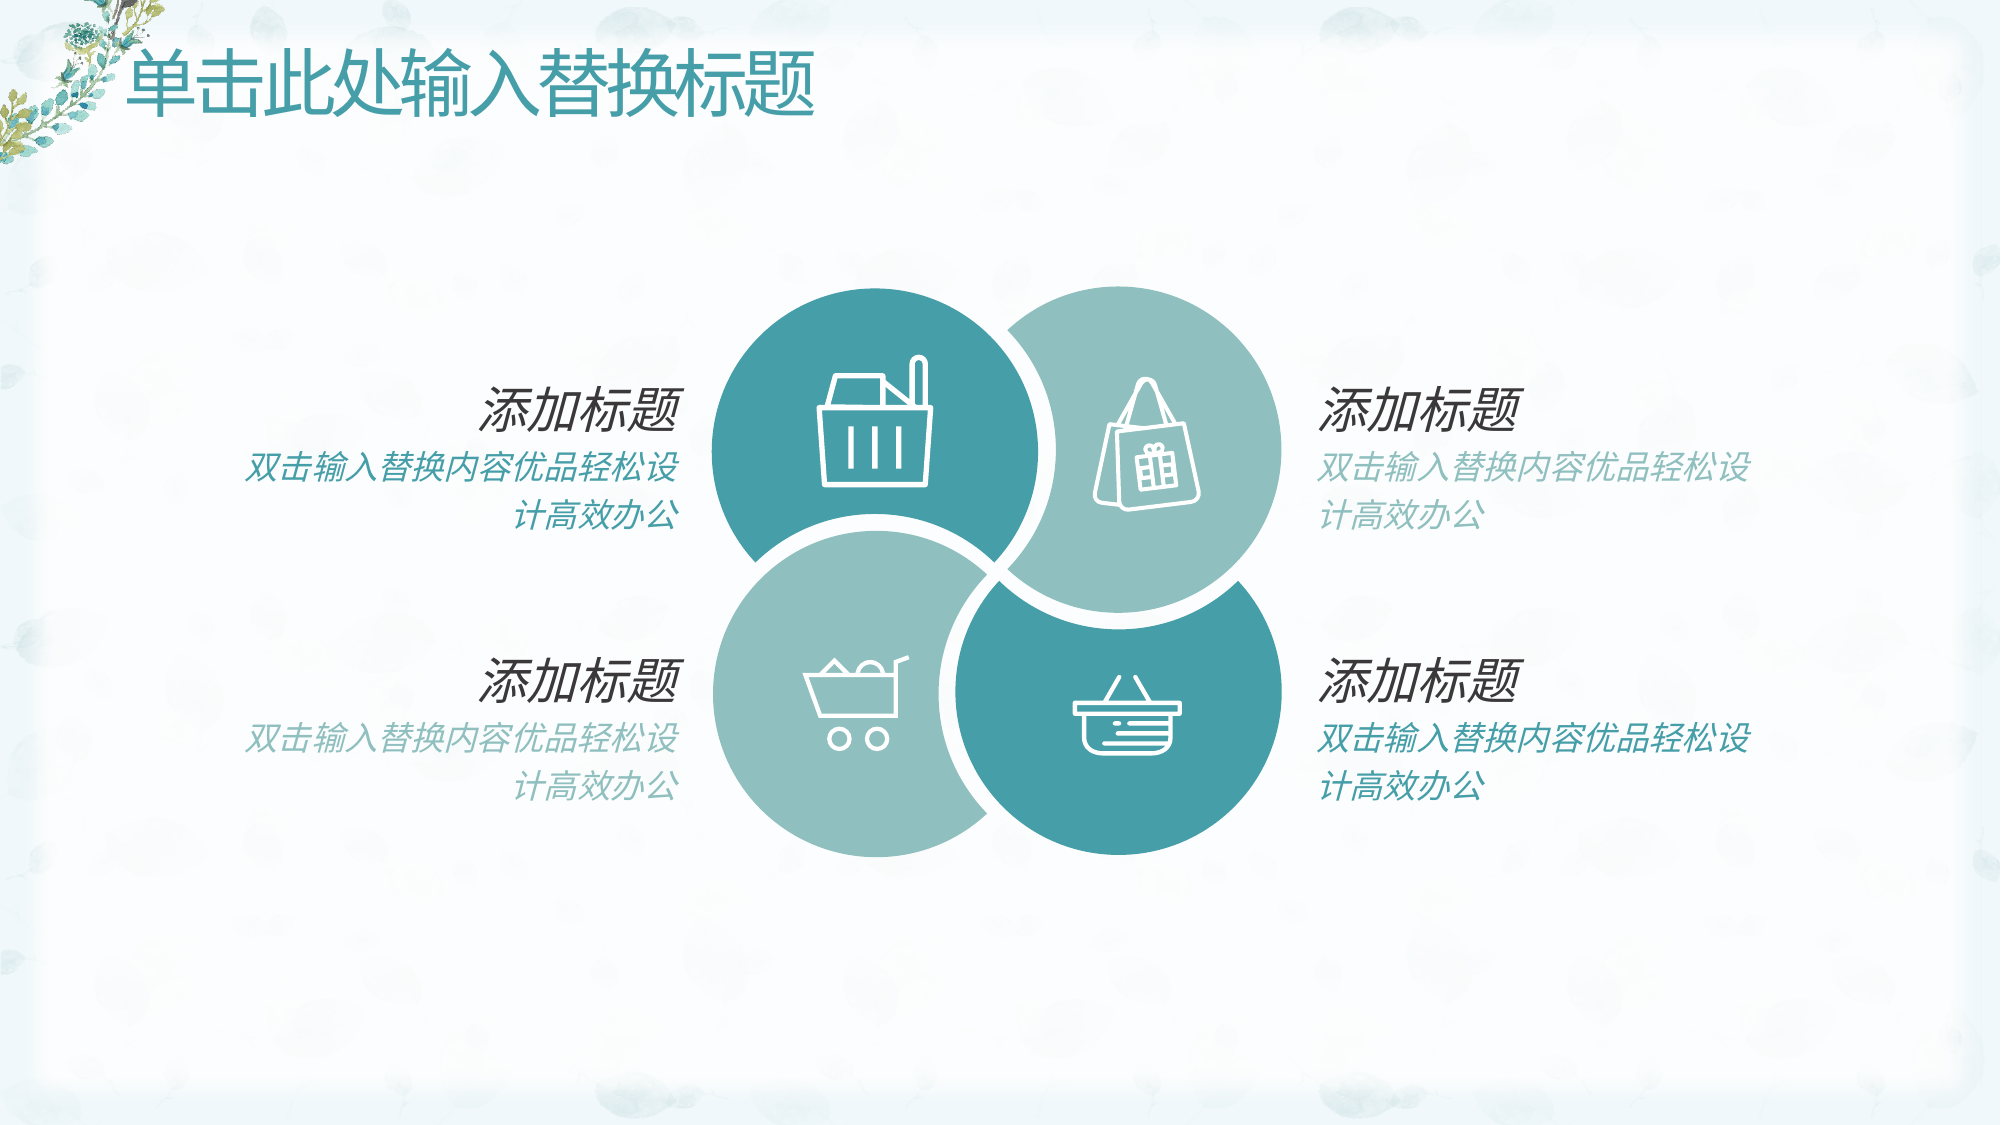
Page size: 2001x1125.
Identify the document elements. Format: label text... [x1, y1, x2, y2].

title 单击此处输入替换标题 [109, 38, 1834, 136]
text_box [711, 529, 989, 859]
text_box [710, 287, 1040, 564]
text_box [864, 726, 890, 752]
text_box 添加标题 双击输入替换内容优品轻松设计高效办公 [222, 630, 692, 813]
text_box [1072, 674, 1182, 756]
picture [0, 0, 171, 191]
text_box 添加标题 双击输入替换内容优品轻松设计高效办公 [222, 359, 692, 542]
text_box [827, 726, 852, 752]
text_box [1005, 285, 1283, 614]
text_box [802, 655, 910, 718]
text_box [954, 579, 1283, 856]
text_box 添加标题 双击输入替换内容优品轻松设计高效办公 [1301, 630, 1771, 813]
text_box 添加标题 双击输入替换内容优品轻松设计高效办公 [1301, 359, 1771, 542]
text_box [1092, 376, 1201, 512]
text_box [816, 354, 934, 488]
